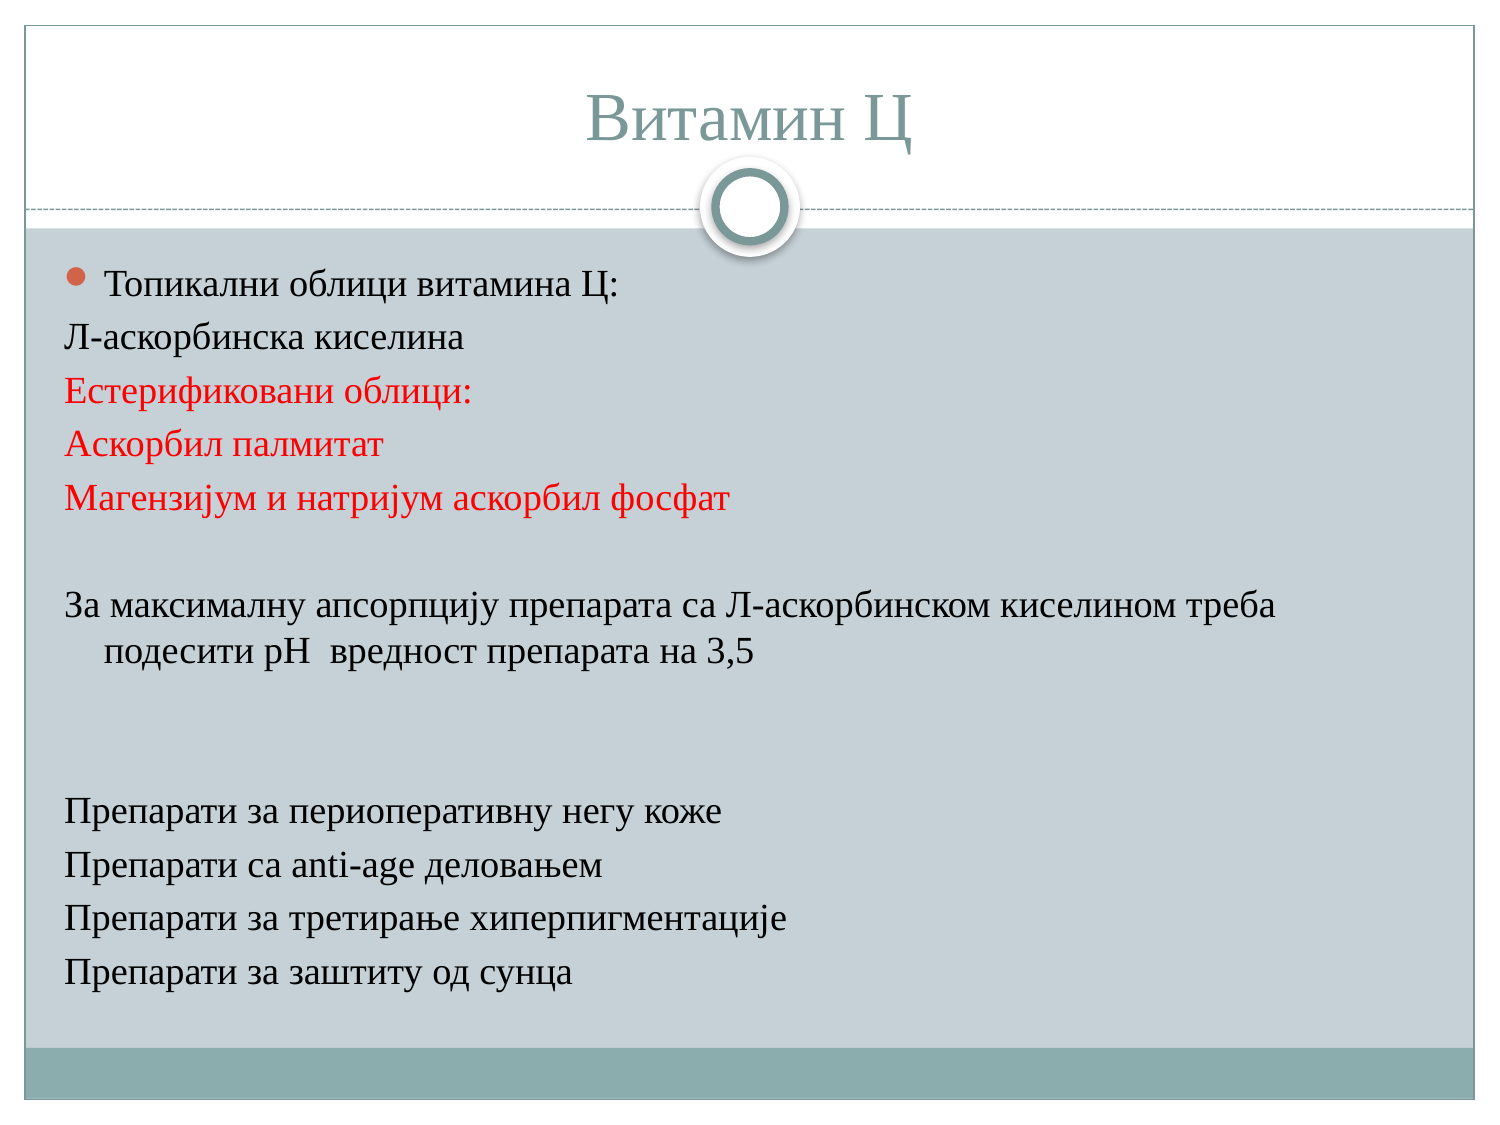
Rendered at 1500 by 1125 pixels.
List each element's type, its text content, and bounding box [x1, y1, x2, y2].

title Витамин Ц [49, 37, 1450, 162]
list Топикални облици витамина Ц: Л-аскорбинска киселина Естерификовани облици: Аскорбил палмитат Магензијум и натријум аскорбил фосфат За максималну апсорпцију препарата са Л-аскорбинском киселином треба подесити pH вредност препарата на 3,5 Препарати за периоперативну негу коже Препарати са anti-age деловањем Препарати за третирање хиперпигментације Препарати за заштиту од сунца [49, 250, 1445, 1001]
